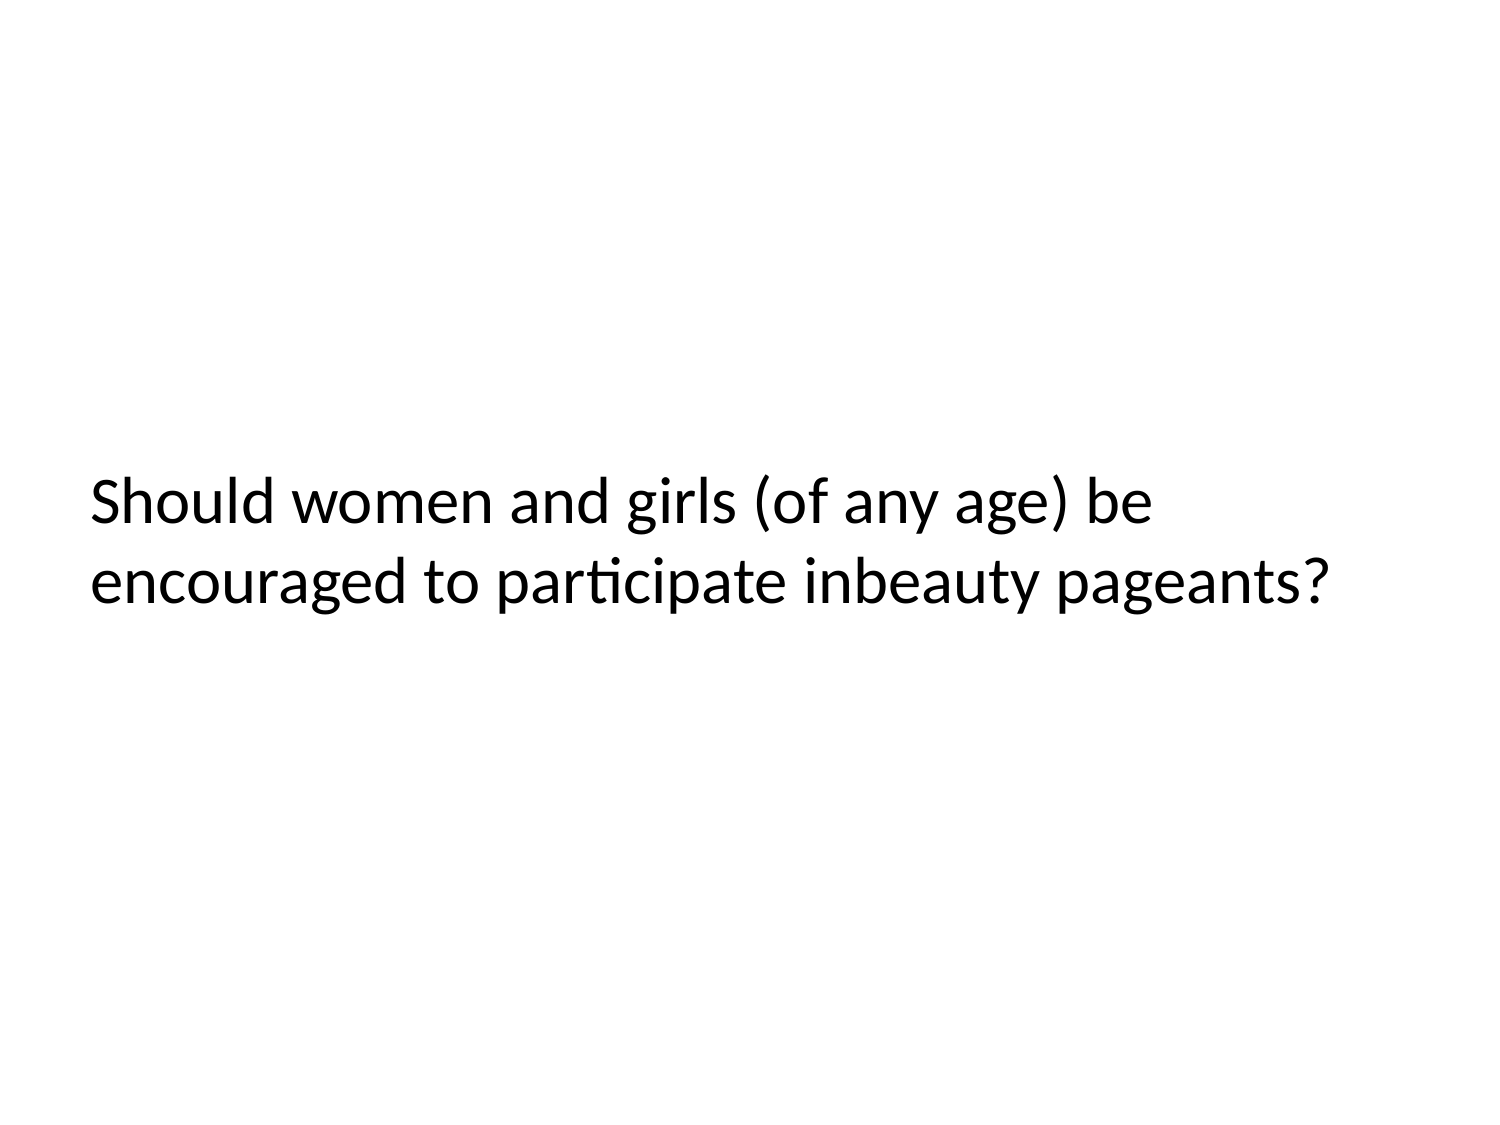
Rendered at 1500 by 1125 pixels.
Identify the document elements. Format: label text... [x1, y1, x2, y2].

list Should women and girls (of any age) be encouraged to participate in beauty pageants? [75, 262, 1425, 1005]
